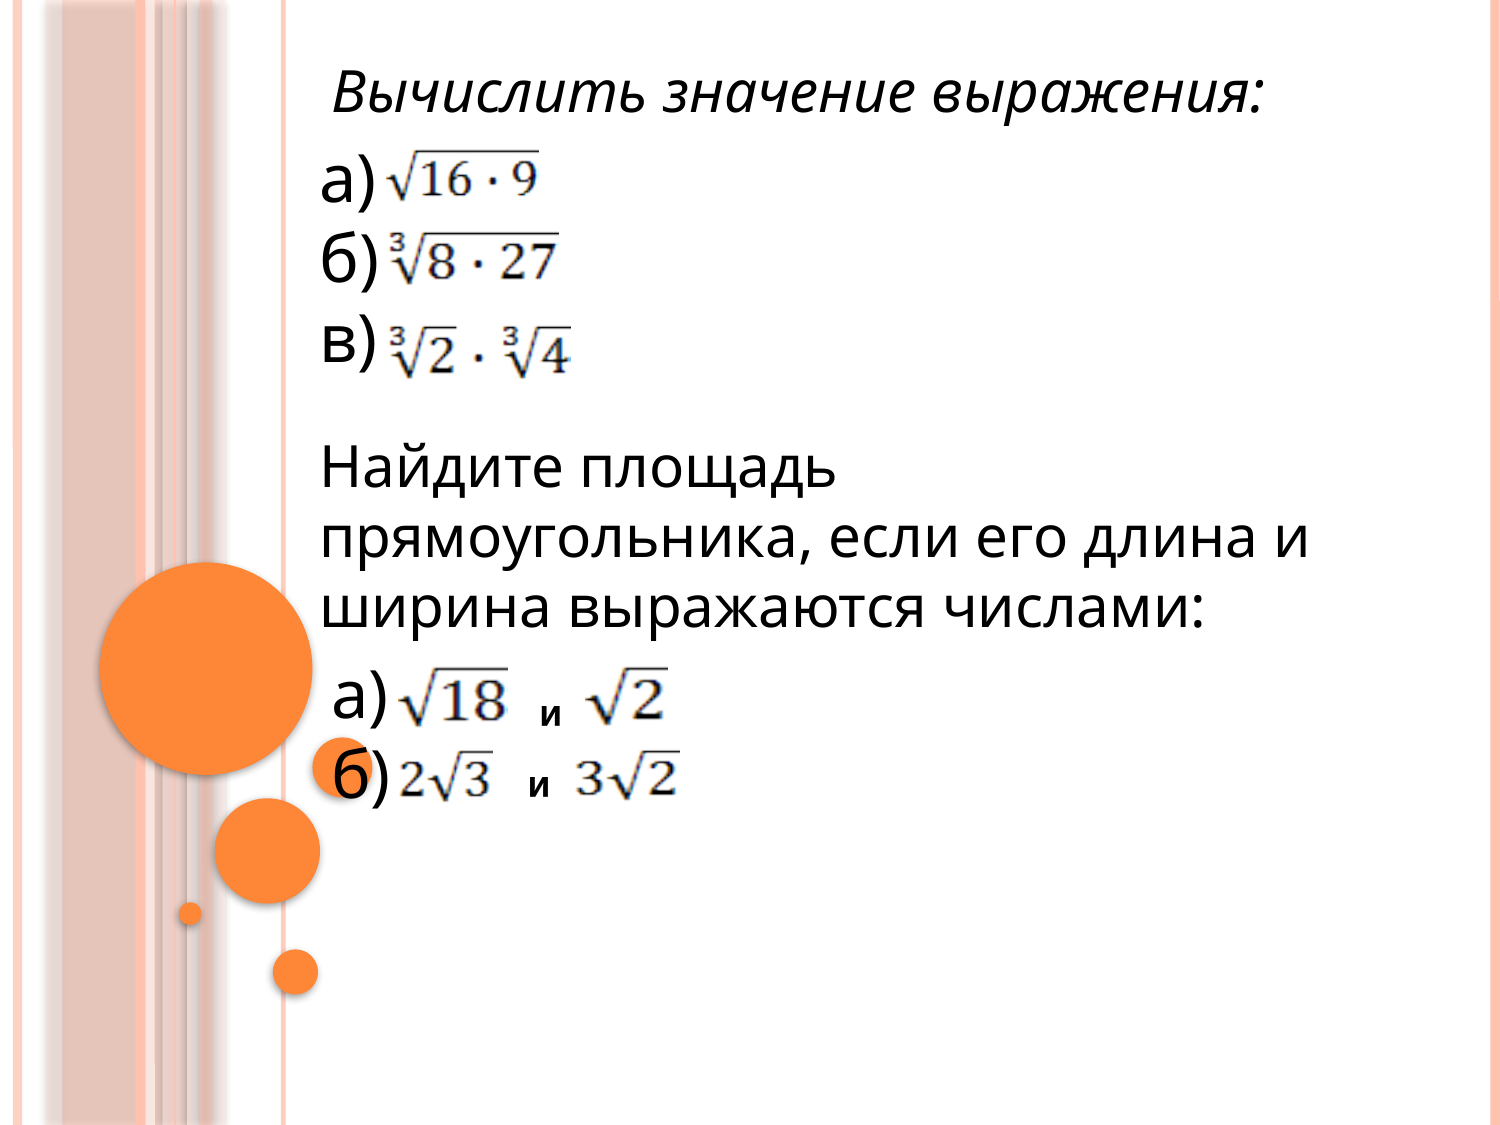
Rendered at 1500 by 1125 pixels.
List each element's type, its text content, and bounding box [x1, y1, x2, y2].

picture [386, 222, 560, 306]
text_box и [503, 761, 568, 822]
picture [397, 655, 509, 820]
picture [386, 140, 540, 221]
picture [573, 655, 681, 818]
text_box Вычислить значение выражения: [316, 46, 1360, 132]
picture [386, 315, 571, 399]
text_box а) б) [316, 644, 411, 820]
text_box Найдите площадь прямоугольника, если его длина и ширина выражаются числами: [304, 421, 1348, 647]
text_box и [515, 691, 579, 752]
text_box а) б) в) [304, 128, 399, 384]
